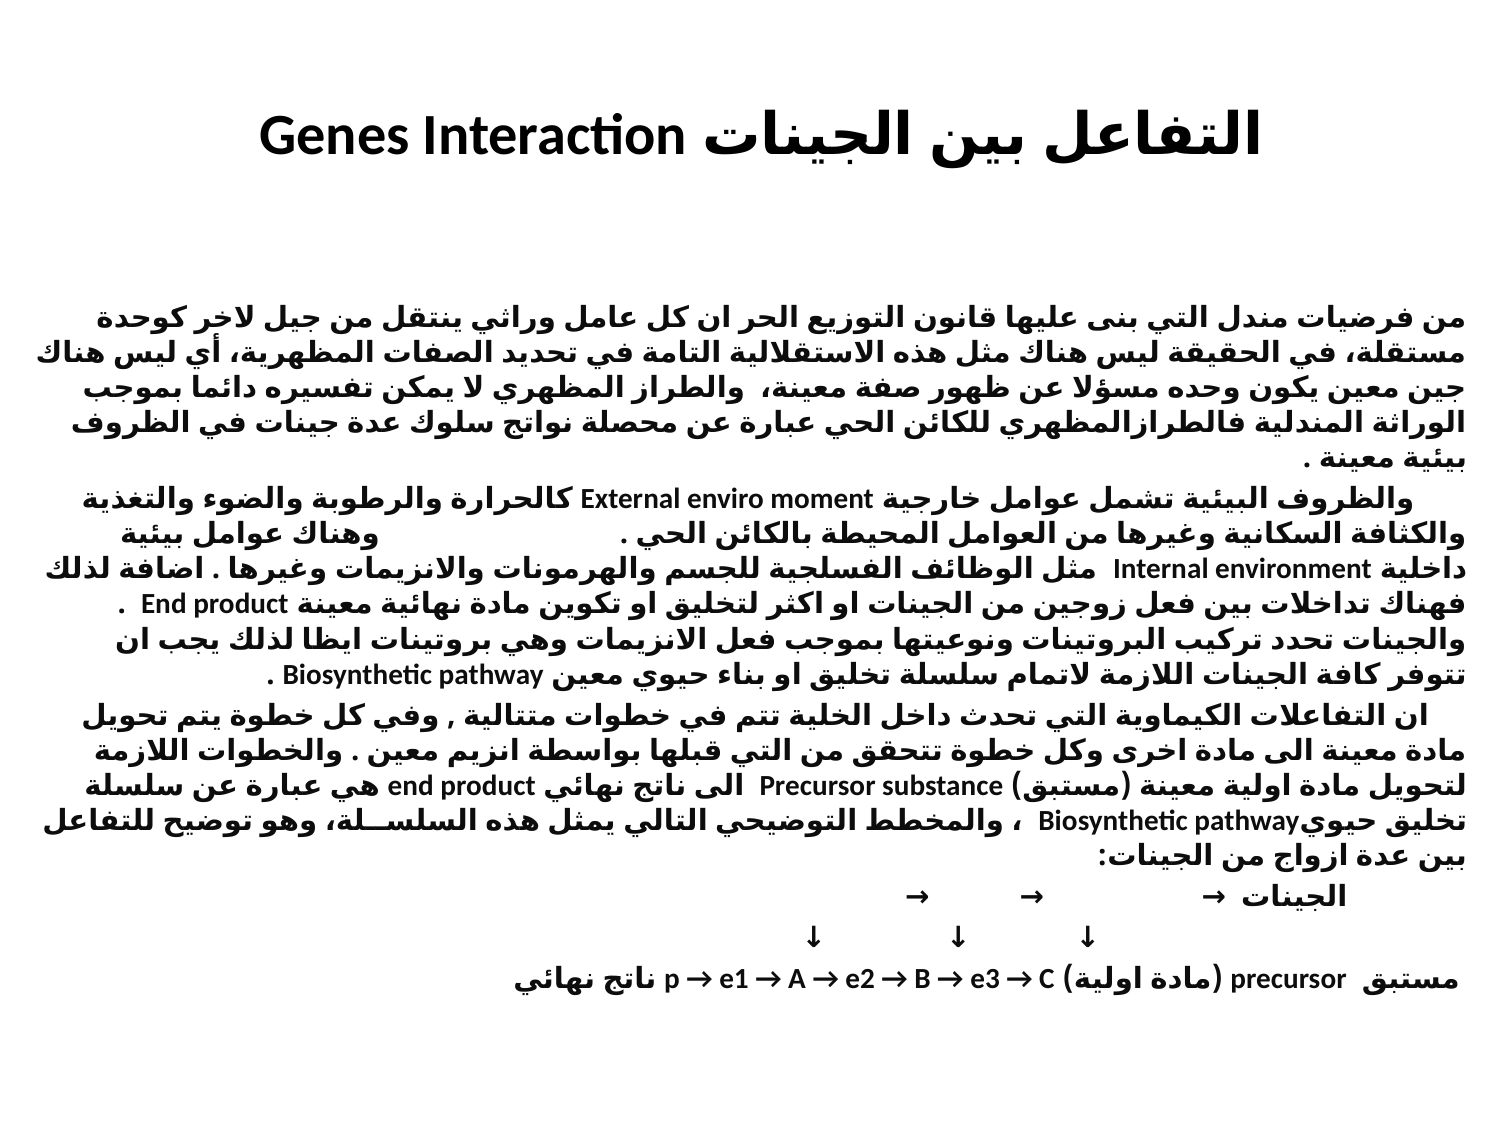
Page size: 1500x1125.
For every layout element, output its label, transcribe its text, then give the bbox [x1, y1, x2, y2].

title التفاعل بين الجينات Genes Interaction [123, 66, 1399, 197]
subtitle من فرضيات مندل التي بنى عليها قانون التوزيع الحر ان كل عامل وراثي ينتقل من جيل لاخر كوحدة مستقلة، في الحقيقة ليس هناك مثل هذه الاستقلالية التامة في تحديد الصفات المظهرية، أي ليس هناك جين معين يكون وحده مسؤلا عن ظهور صفة معينة، والطراز المظهري لا يمكن تفسيره دائما بموجب الوراثة المندلية فالطرازالمظهري للكائن الحي عبارة عن محصلة نواتج سلوك عدة جينات في الظروف بيئية معينة . والظروف البيئية تشمل عوامل خارجية External enviro moment كالحرارة والرطوبة والضوء والتغذية والكثافة السكانية وغيرها من العوامل المحيطة بالكائن الحي . وهناك عوامل بيئية داخلية Internal environment مثل الوظائف الفسلجية للجسم والهرمونات والانزيمات وغيرها . اضافة لذلك فهناك تداخلات بين فعل زوجين من الجينات او اكثر لتخليق او تكوين مادة نهائية معينة End product . والجينات تحدد تركيب البروتينات ونوعيتها بموجب فعل الانزيمات وهي بروتينات ايظا لذلك يجب ان تتوفر كافة الجينات اللازمة لاتمام سلسلة تخليق او بناء حيوي معين Biosynthetic pathway . ان التفاعلات الكيماوية التي تحدث داخل الخلية تتم في خطوات متتالية , وفي كل خطوة يتم تحويل مادة معينة الى مادة اخرى وكل خطوة تتحقق من التي قبلها بواسطة انزيم معين . والخطوات اللازمة لتحويل مادة اولية معينة (مستبق) Precursor substance الى ناتج نهائي end product هي عبارة عن سلسلة تخليق حيويBiosynthetic pathway ، والمخطط التوضيحي التالي يمثل هذه السلســلة، وهو توضيح للتفاعل بين عدة ازواج من الجينات: الجينات → → → ↓ ↓ ↓ مستبق precursor (مادة اولية) p → e1 → A → e2 → B → e3 → C ناتج نهائي [17, 290, 1483, 1059]
